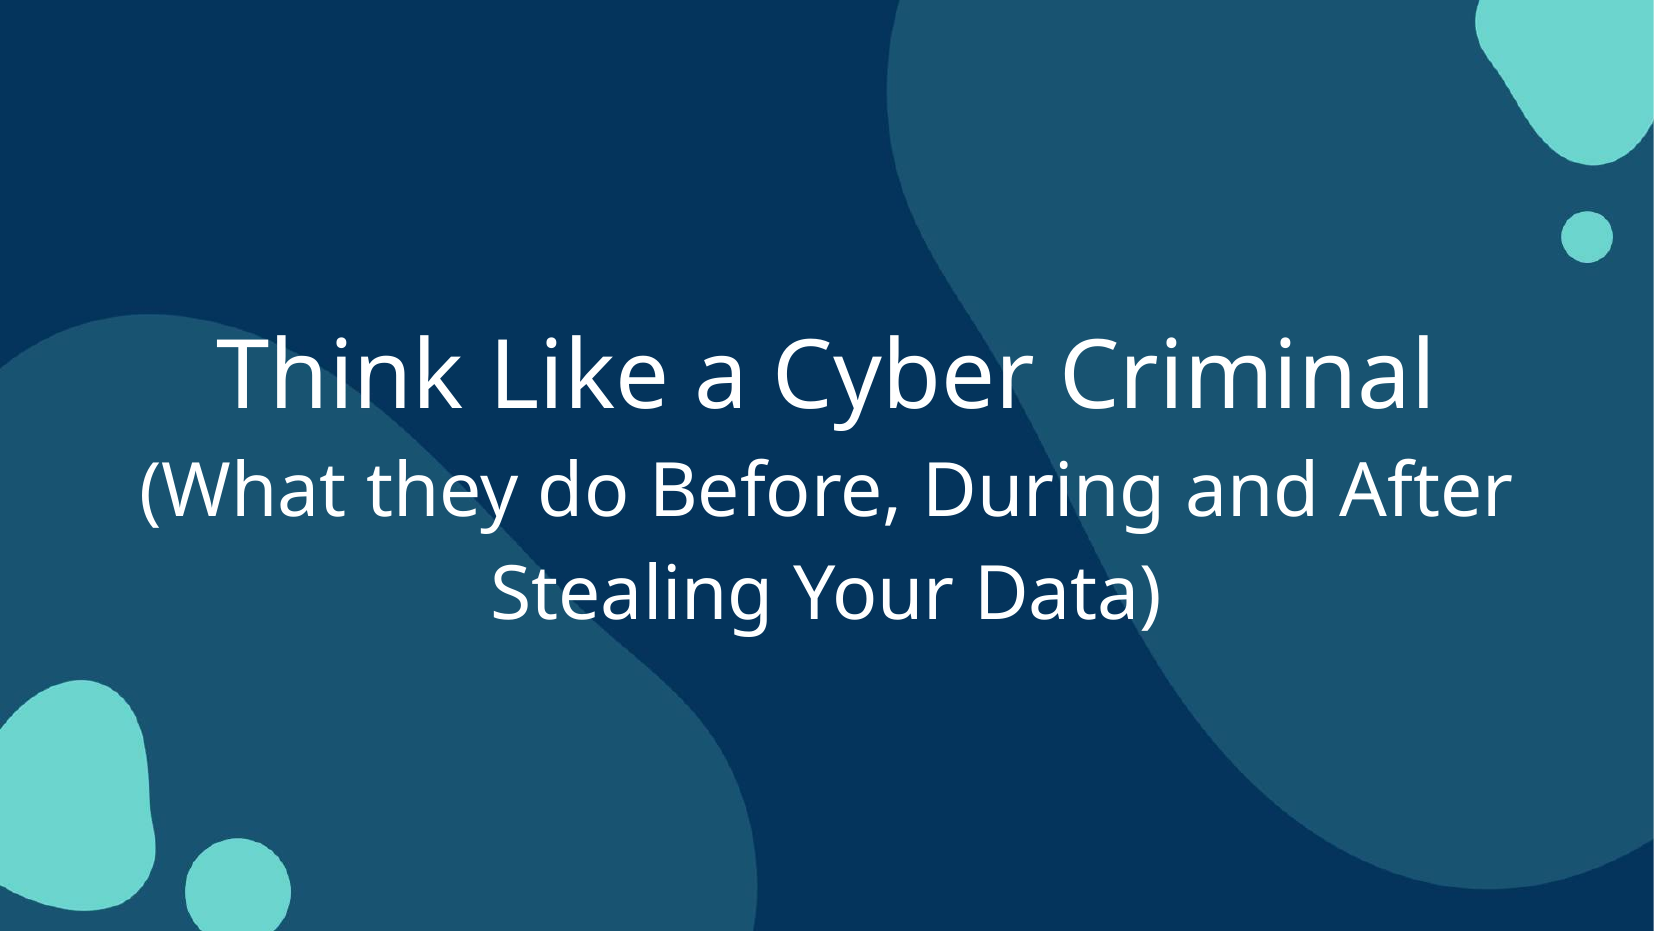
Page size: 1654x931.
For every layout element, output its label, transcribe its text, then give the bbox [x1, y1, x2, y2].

picture [0, 0, 1654, 931]
subtitle Think Like a Cyber Criminal (What they do Before, During and After Stealing Your Data) [82, 199, 1571, 731]
